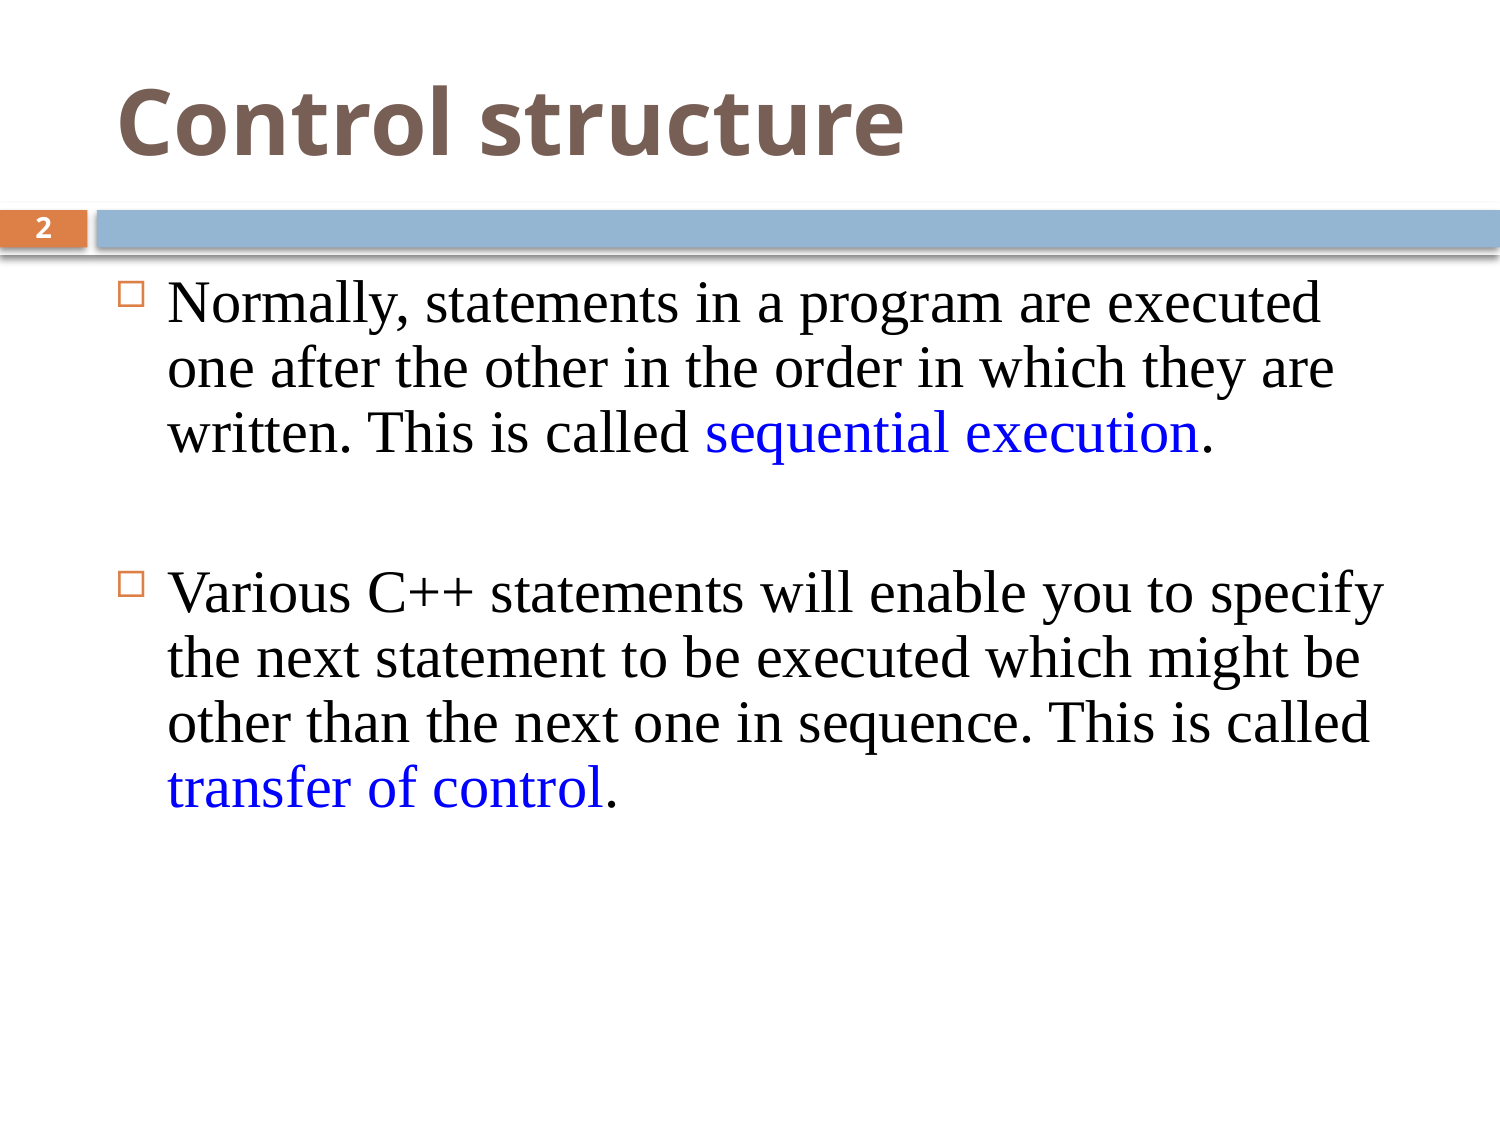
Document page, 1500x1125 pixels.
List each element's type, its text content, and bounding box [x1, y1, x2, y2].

slide_number 2 [0, 208, 88, 249]
title Control structure [100, 37, 1438, 200]
list Normally, statements in a program are executed one after the other in the order in which they are written. This is called sequential execution. Various C++ statements will enable you to specify the next statement to be executed which might be other than the next one in sequence. This is called transfer of control. [100, 262, 1438, 1000]
